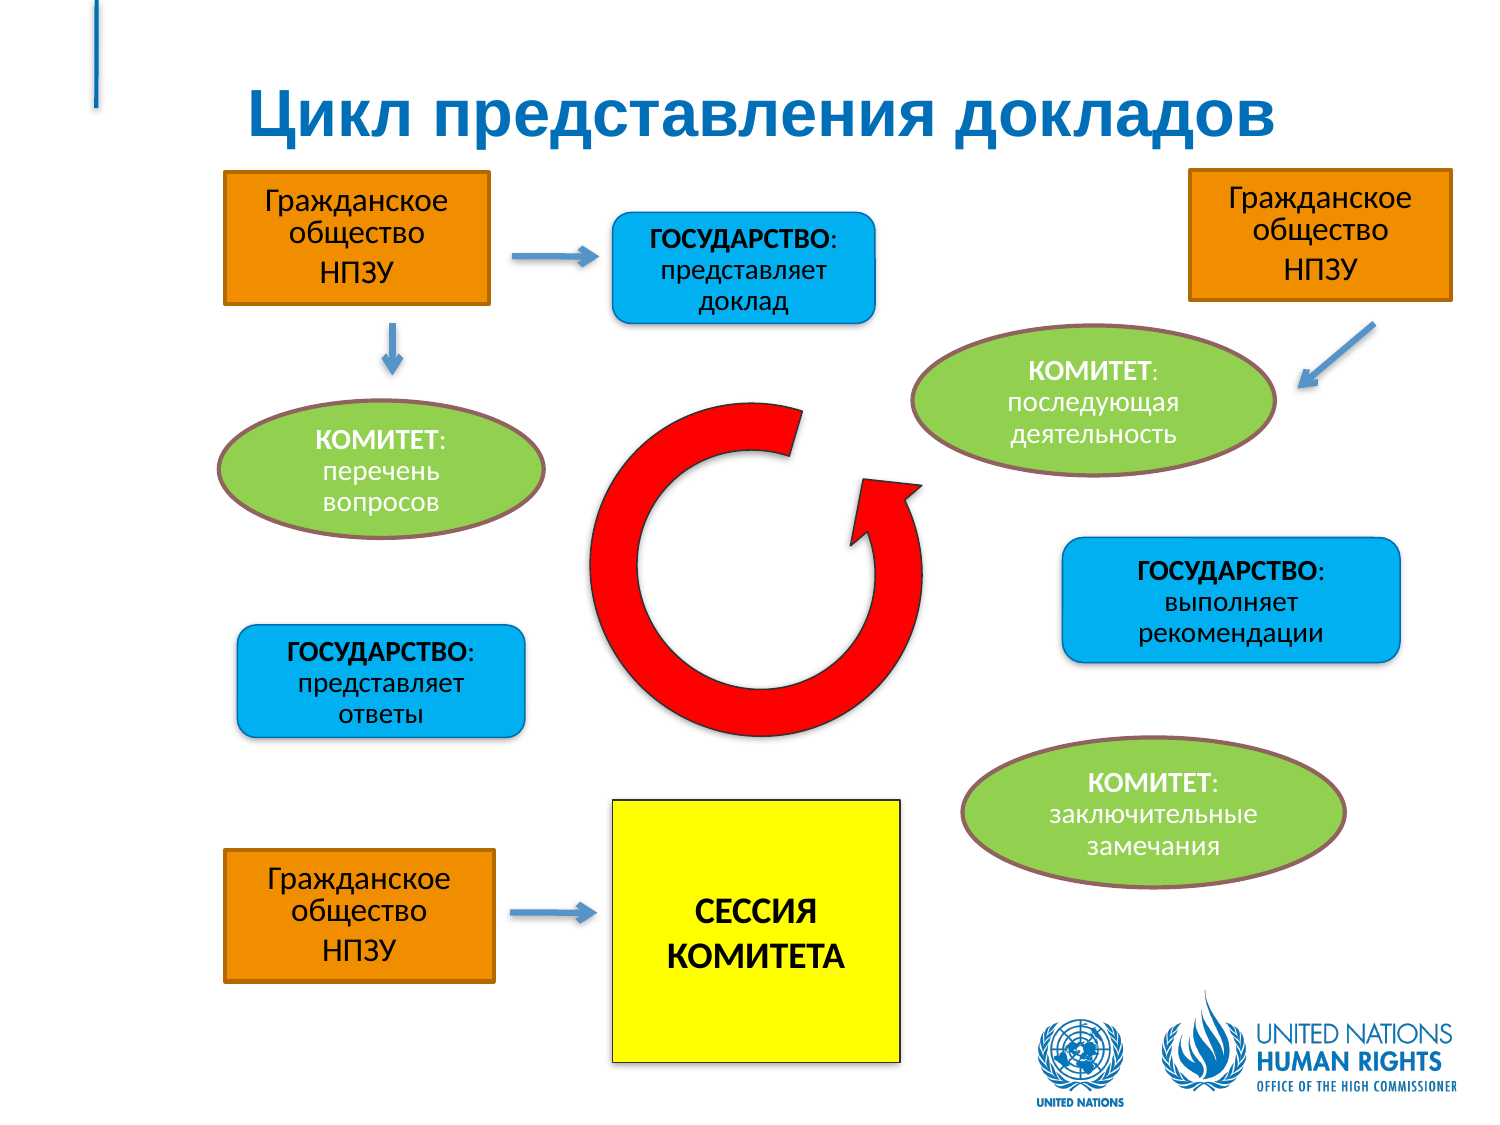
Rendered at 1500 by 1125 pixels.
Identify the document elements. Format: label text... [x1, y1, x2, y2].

text_box КОМИТЕТ: перечень вопросов [216, 398, 546, 541]
text_box Гражданское общество НПЗУ [223, 170, 491, 306]
text_box ГОСУДАРСТВО: представляет доклад [611, 211, 876, 325]
text_box ГОСУДАРСТВО: представляет ответы [236, 624, 526, 739]
text_box СЕССИЯ КОМИТЕТА [612, 799, 901, 1063]
text_box КОМИТЕТ: заключительные замечания [960, 735, 1347, 890]
title Цикл представления докладов [87, 62, 1438, 172]
text_box [589, 402, 923, 738]
text_box ГОСУДАРСТВО: выполняет рекомендации [1061, 536, 1401, 664]
text_box КОМИТЕТ: последующая деятельность [910, 323, 1278, 478]
text_box Гражданское общество НПЗУ [1188, 168, 1453, 302]
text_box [1297, 323, 1375, 389]
text_box Гражданское общество НПЗУ [223, 848, 496, 984]
picture [1037, 990, 1457, 1107]
